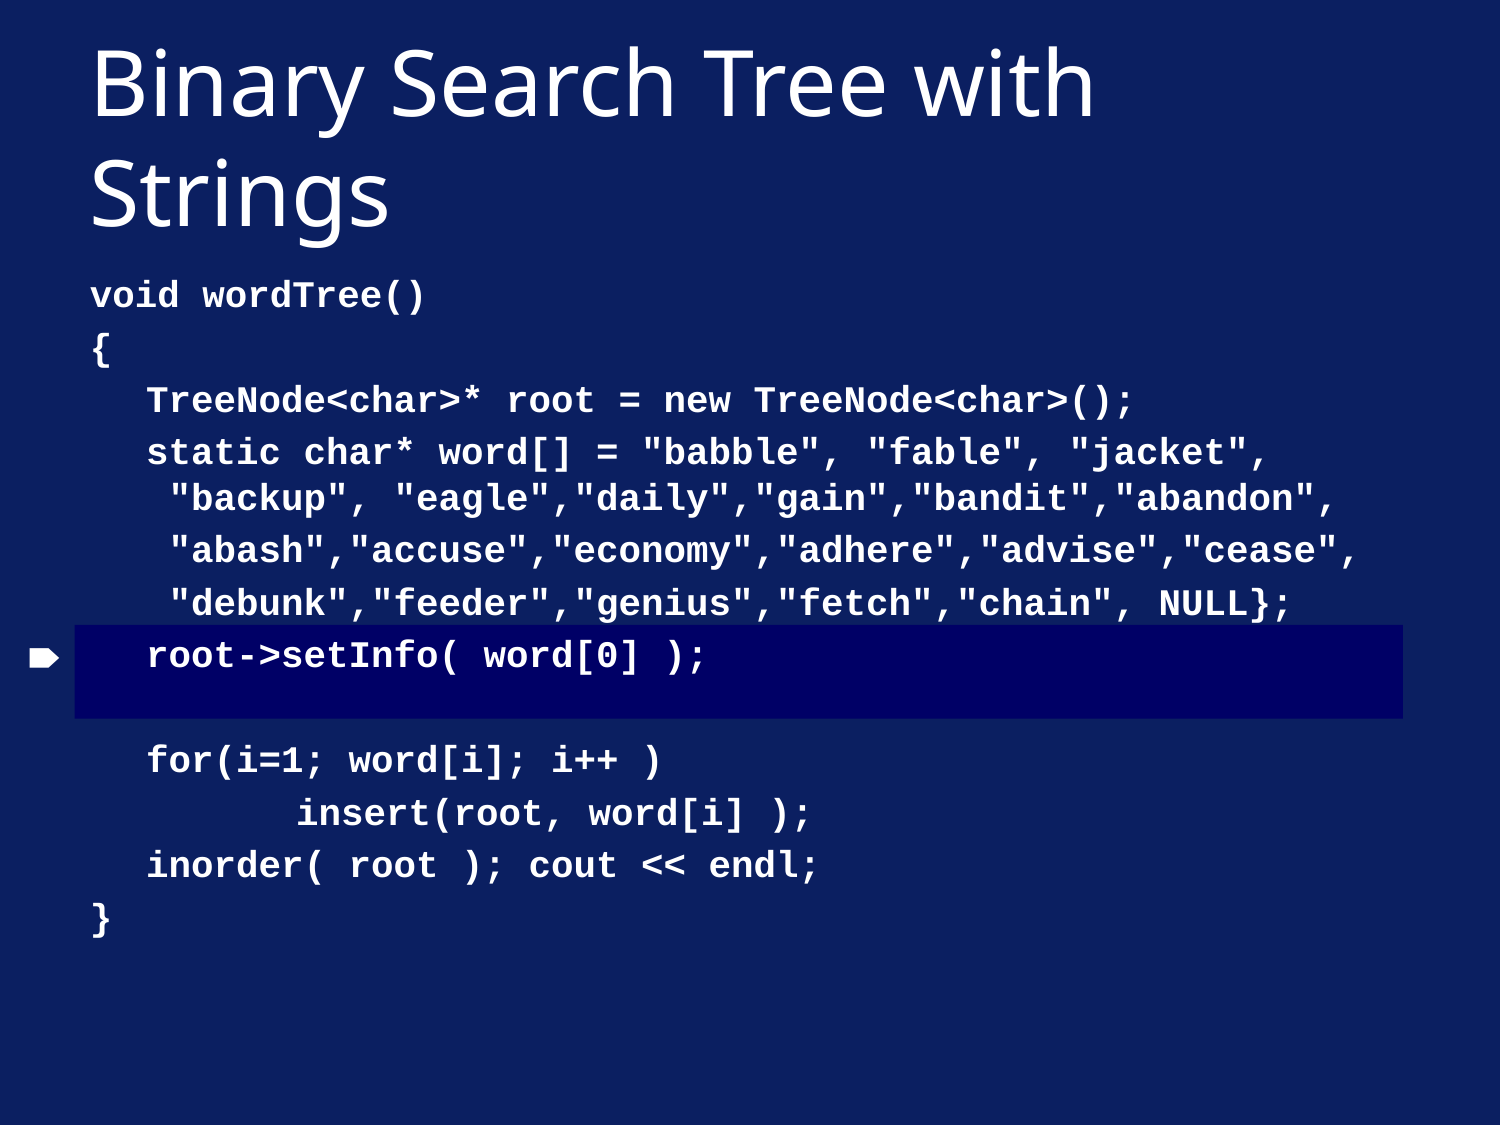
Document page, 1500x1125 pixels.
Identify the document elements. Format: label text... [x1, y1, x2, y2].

list void wordTree() { TreeNode<char>* root = new TreeNode<char>(); static char* word[] = "babble", "fable", "jacket", "backup", "eagle","daily","gain","bandit","abandon", "abash","accuse","economy","adhere","advise","cease", "debunk","feeder","genius","fetch","chain", NULL}; root->setInfo( word[0] ); for(i=1; word[i]; i++ ) insert(root, word[i] ); inorder( root ); cout << endl; } [74, 262, 1425, 1038]
title Binary Search Tree with Strings [74, 59, 1425, 210]
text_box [12, 624, 1404, 728]
